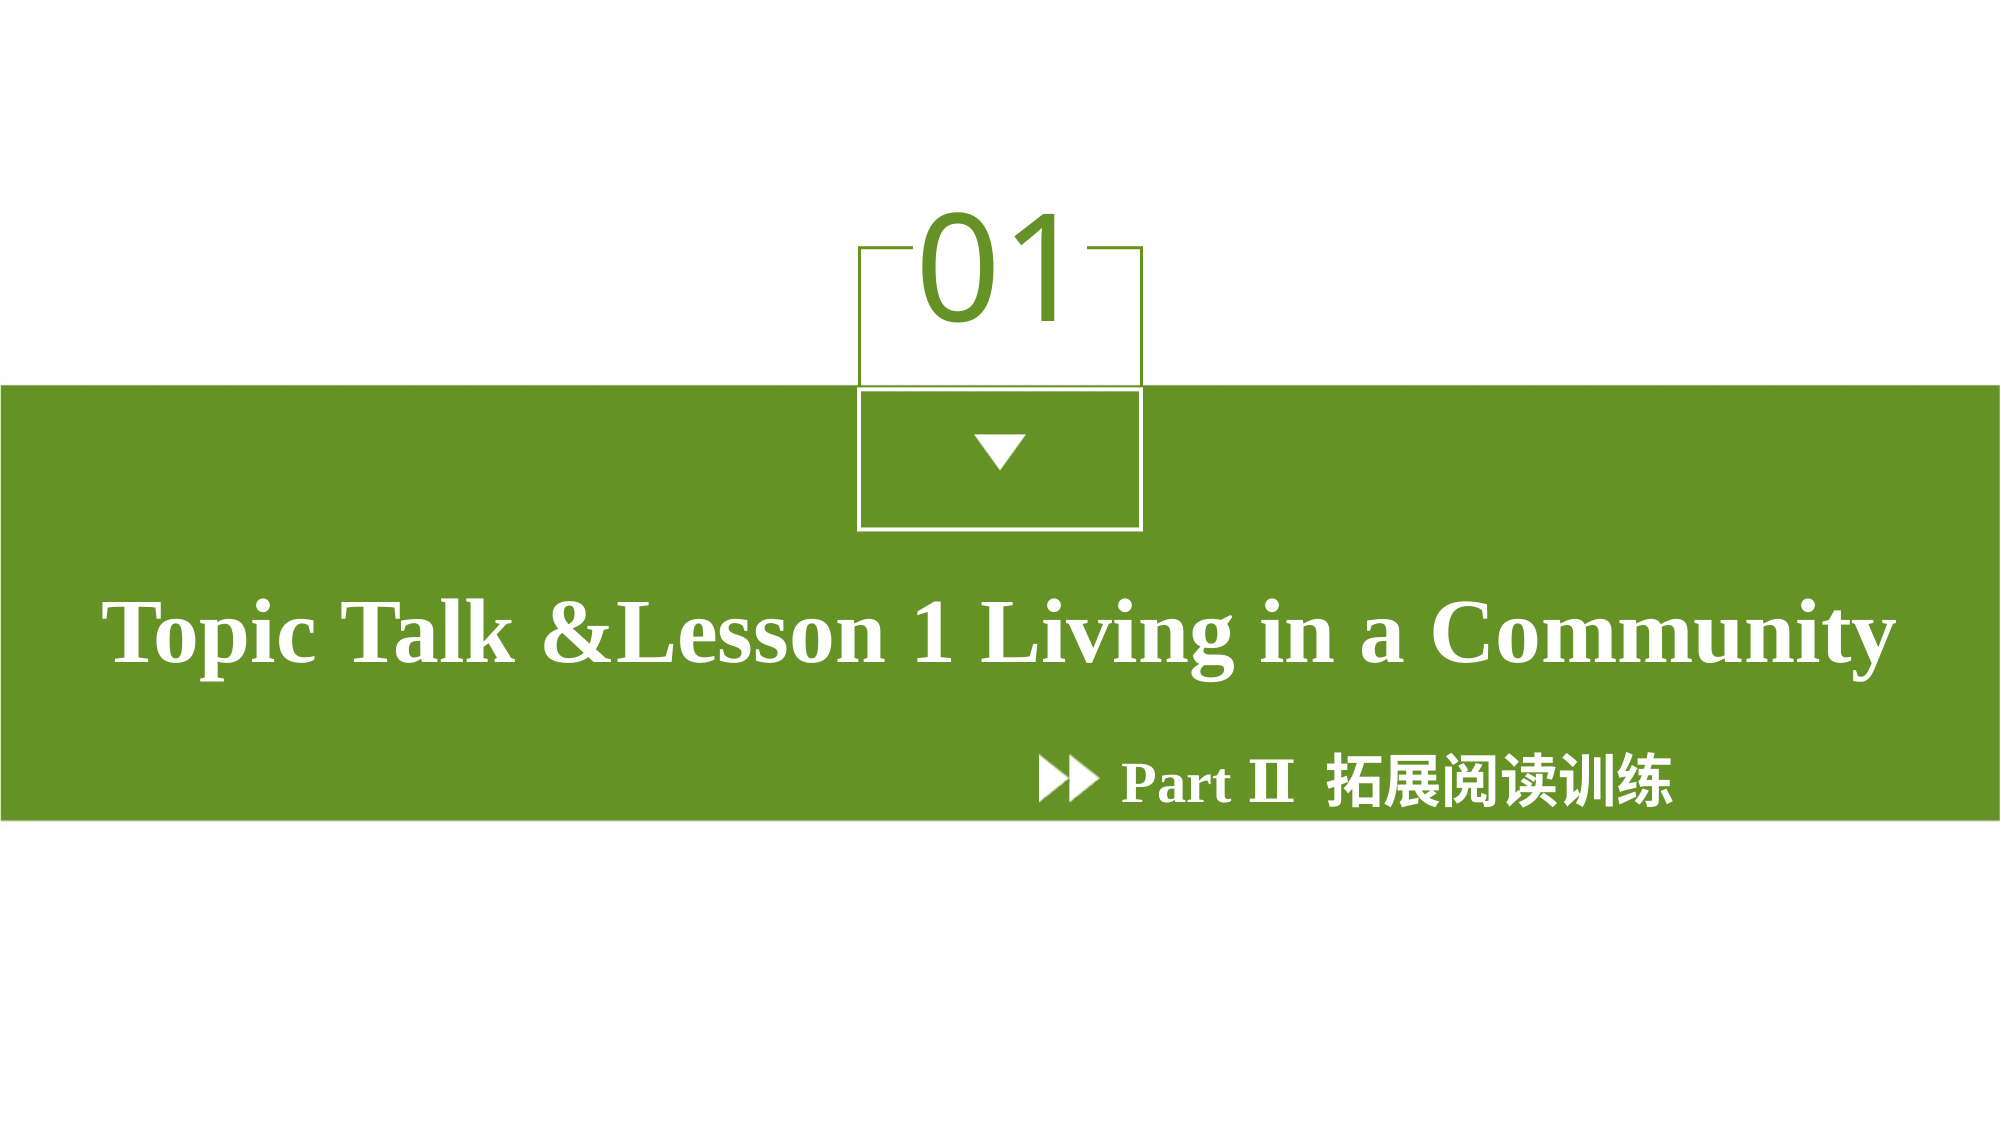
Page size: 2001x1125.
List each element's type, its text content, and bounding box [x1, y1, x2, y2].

text_box 01 [896, 171, 1106, 353]
picture [0, 0, 2000, 518]
text_box Part Ⅱ 拓展阅读训练 [1121, 738, 1997, 821]
picture [0, 732, 2000, 1125]
text_box Topic Talk &Lesson 1 Living in a Community [0, 518, 2000, 732]
